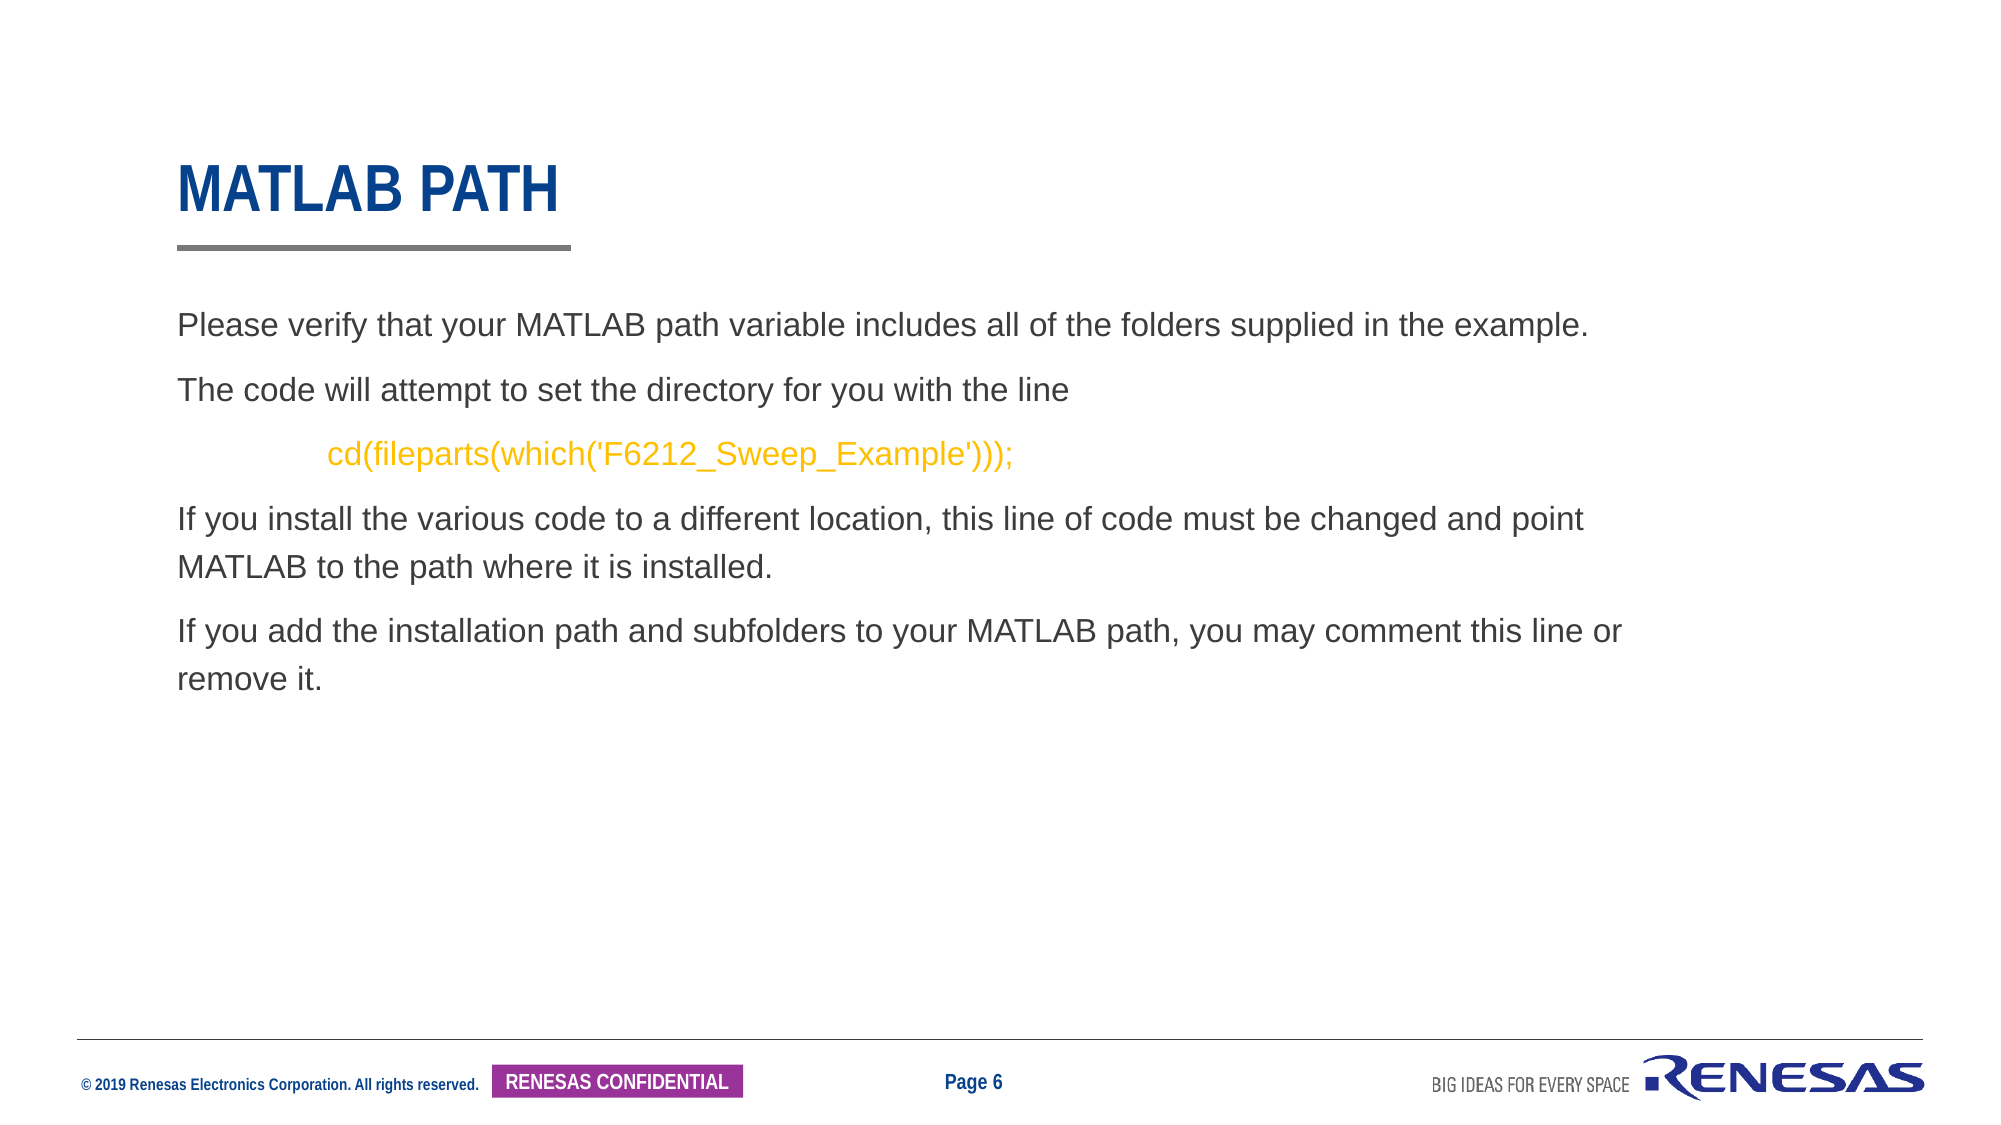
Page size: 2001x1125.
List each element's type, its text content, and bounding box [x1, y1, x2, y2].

slide_number Page 6 [944, 1067, 1056, 1095]
title MATLAB PATH [177, 151, 1654, 227]
list Please verify that your MATLAB path variable includes all of the folders supplied in the example. The code will attempt to set the directory for you with the line cd(fileparts(which('F6212_Sweep_Example'))); If you install the various code to a different location, this line of code must be changed and point MATLAB to the path where it is installed. If you add the installation path and subfolders to your MATLAB path, you may comment this line or remove it. [177, 295, 1654, 768]
picture [1425, 1049, 1933, 1106]
